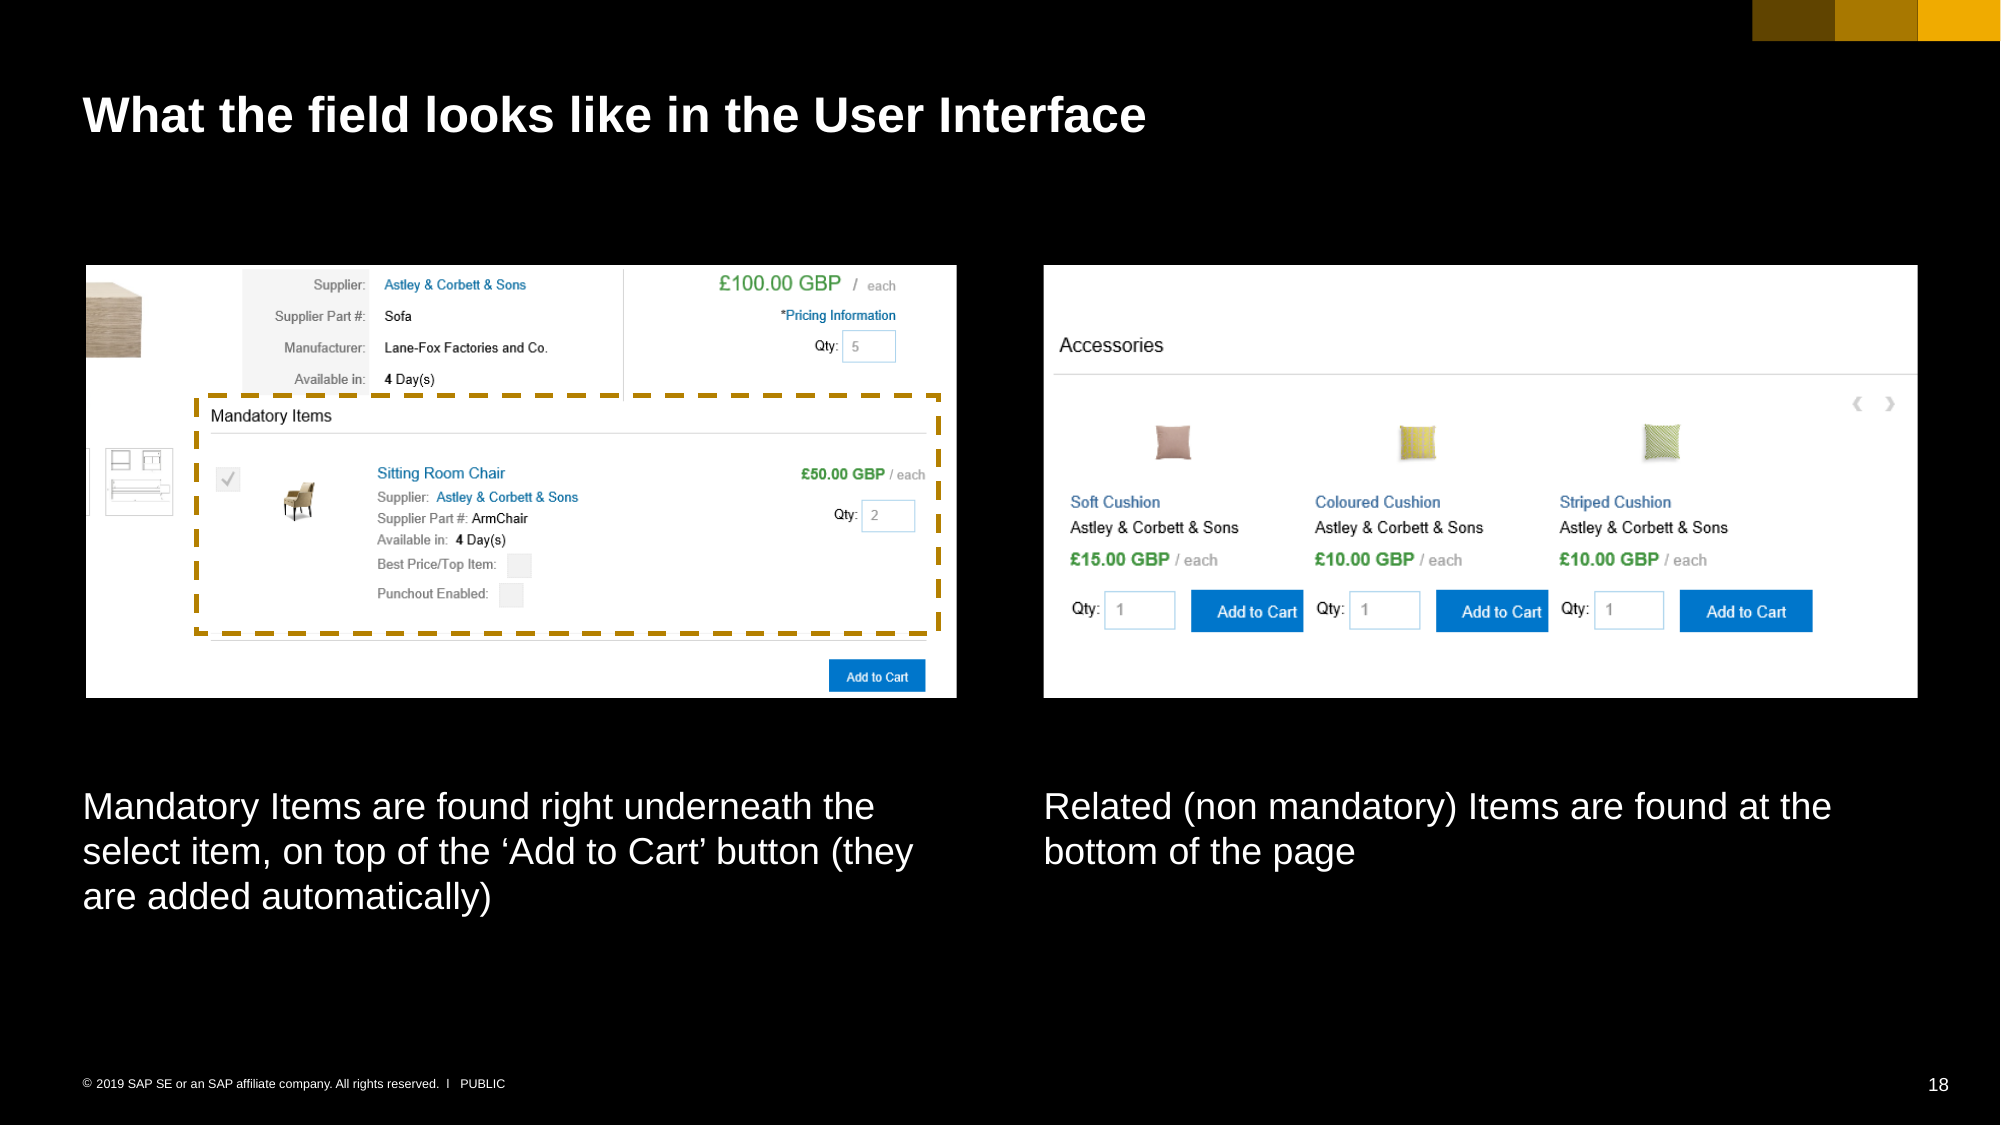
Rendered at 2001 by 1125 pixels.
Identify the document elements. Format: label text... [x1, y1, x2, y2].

list Mandatory Items are found right underneath the select item, on top of the ‘Add to Cart’ button (they are added automatically) [82, 782, 957, 960]
picture [82, 265, 957, 698]
title What the field looks like in the User Interface [82, 82, 1918, 144]
list Related (non mandatory) Items are found at the bottom of the page [1043, 782, 1918, 960]
picture [1043, 265, 1918, 698]
